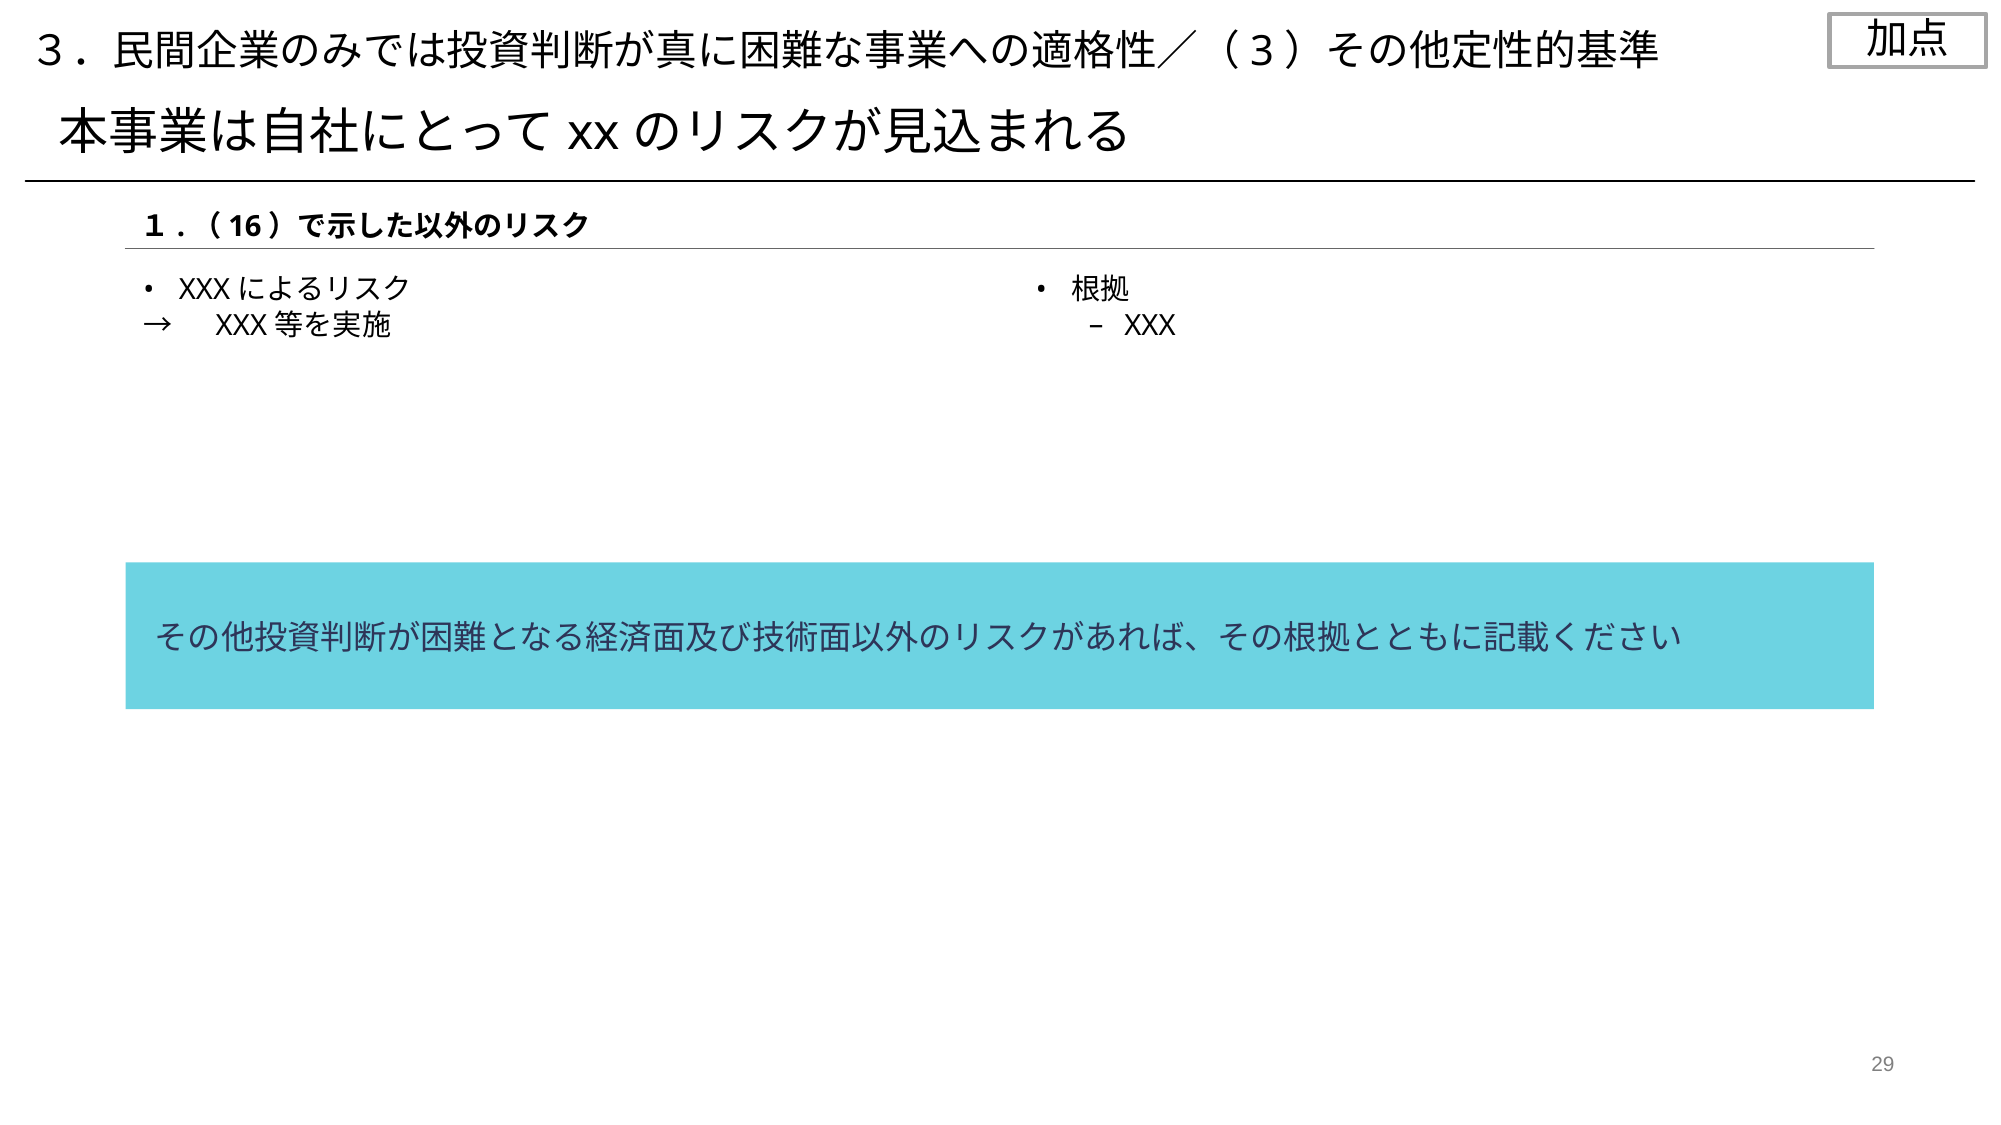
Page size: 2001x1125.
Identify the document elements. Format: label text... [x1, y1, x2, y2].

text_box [125, 201, 1875, 249]
text_box 本事業は自社にとってxxのリスクが見込まれる [59, 106, 1904, 161]
text_box ３．民間企業のみでは投資判断が真に困難な事業への適格性／（3）その他定性的基準 [29, 29, 1823, 75]
text_box 加点 [1829, 13, 1986, 68]
text_box XXXによるリスク → XXX等を実施 [125, 270, 982, 378]
text_box その他投資判断が困難となる経済面及び技術面以外のリスクがあれば、その根拠とともに記載ください [125, 562, 1875, 710]
text_box 根拠 XXX [1018, 270, 1875, 378]
